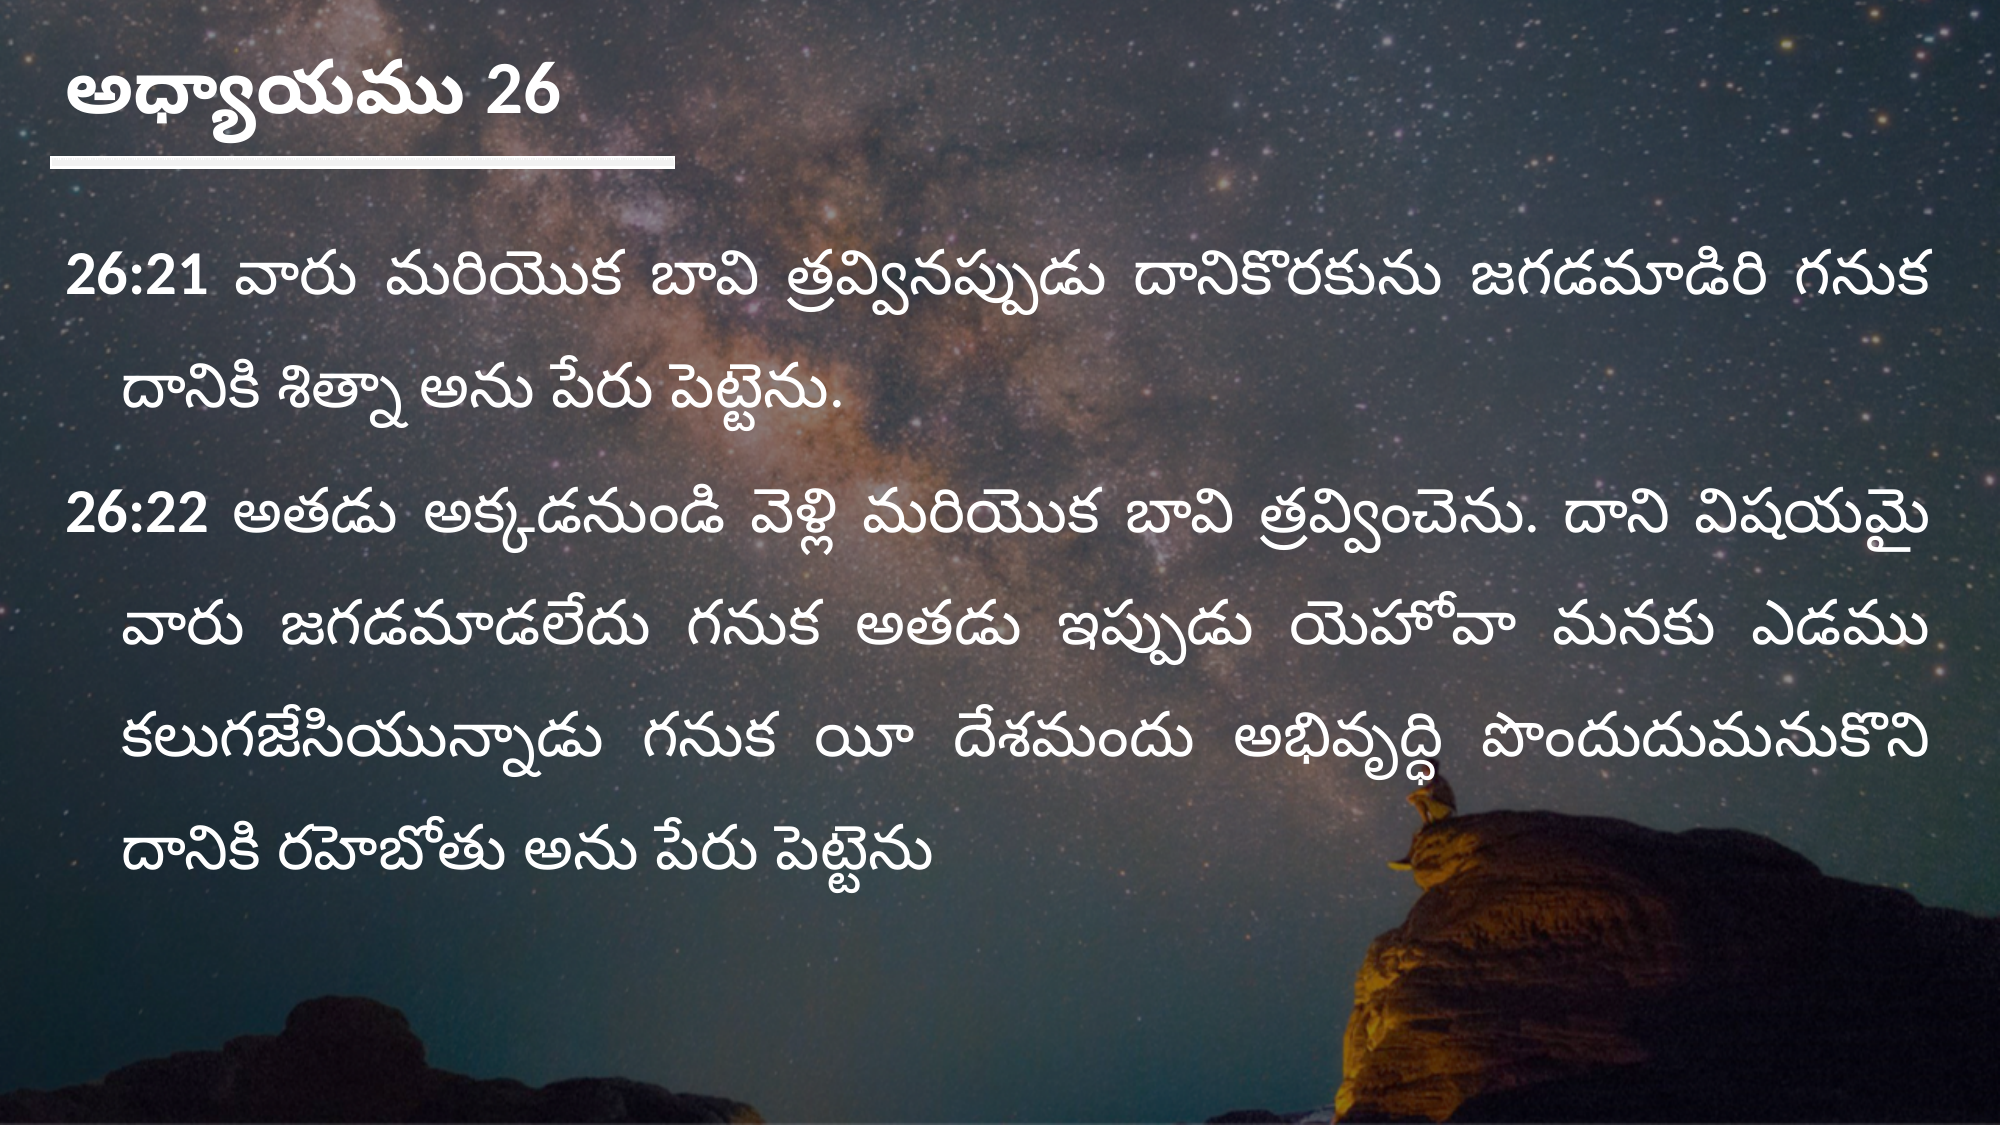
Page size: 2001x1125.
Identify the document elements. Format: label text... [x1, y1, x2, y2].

list 26:21 వారు మరియొక బావి త్రవ్వినప్పుడు దానికొరకును జగడమాడిరి గనుక దానికి శిత్నా అను పేరు పెట్టెను. 26:22 అతడు అక్కడనుండి వెళ్లి మరియొక బావి త్రవ్వించెను. దాని విషయమై వారు జగడమాడలేదు గనుక అతడు ఇప్పుడు యెహోవా మనకు ఎడము కలుగజేసియున్నాడు గనుక యీ దేశమందు అభివృద్ధి పొందుదుమనుకొని దానికి రహెబోతు అను పేరు పెట్టెను [50, 187, 1946, 1063]
title అధ్యాయము 26 [50, 0, 1925, 167]
picture [0, 0, 2000, 1125]
